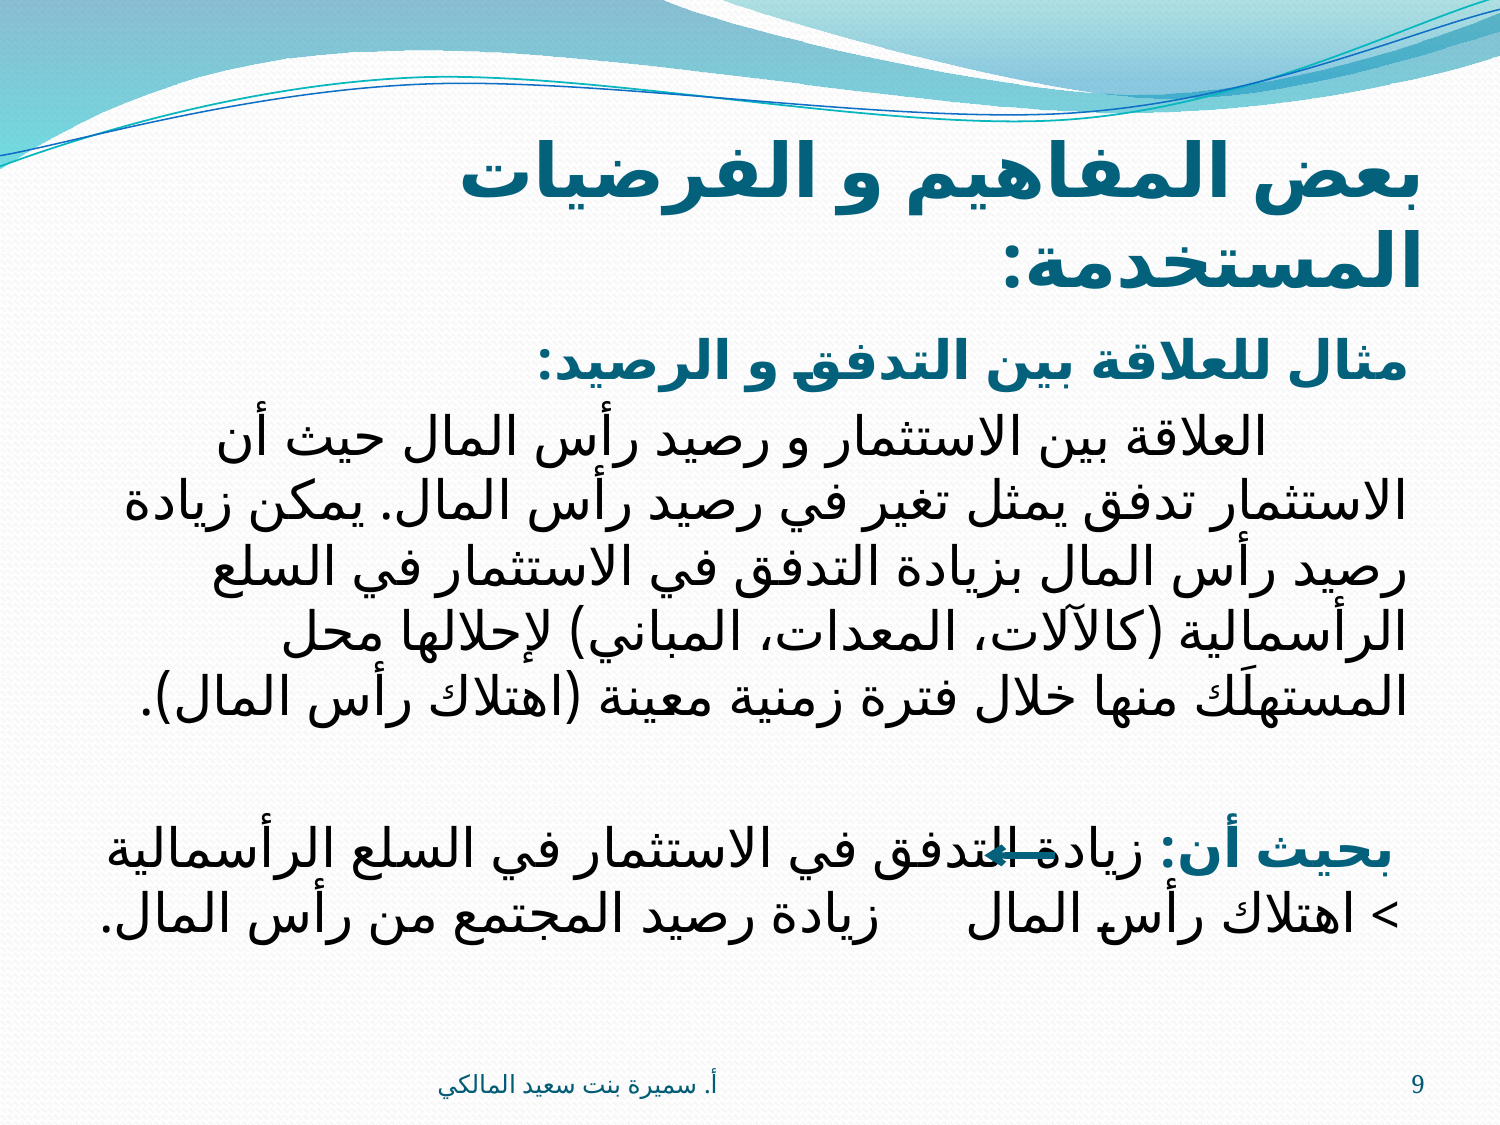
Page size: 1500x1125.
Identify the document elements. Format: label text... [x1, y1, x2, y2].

title بعض المفاهيم و الفرضيات المستخدمة: [75, 115, 1425, 303]
list مثال للعلاقة بين التدفق و الرصيد: العلاقة بين الاستثمار و رصيد رأس المال حيث أن الاستثمار تدفق يمثل تغير في رصيد رأس المال. يمكن زيادة رصيد رأس المال بزيادة التدفق في الاستثمار في السلع الرأسمالية (كالآلات، المعدات، المباني) لإحلالها محل المستهلَك منها خلال فترة زمنية معينة (اهتلاك رأس المال). بحيث أن: زيادة التدفق في الاستثمار في السلع الرأسمالية > اهتلاك رأس المال زيادة رصيد المجتمع من رأس المال. [75, 317, 1425, 1038]
slide_number 9 [1299, 1042, 1425, 1103]
footer أ. سميرة بنت سعيد المالكي [437, 1042, 988, 1103]
